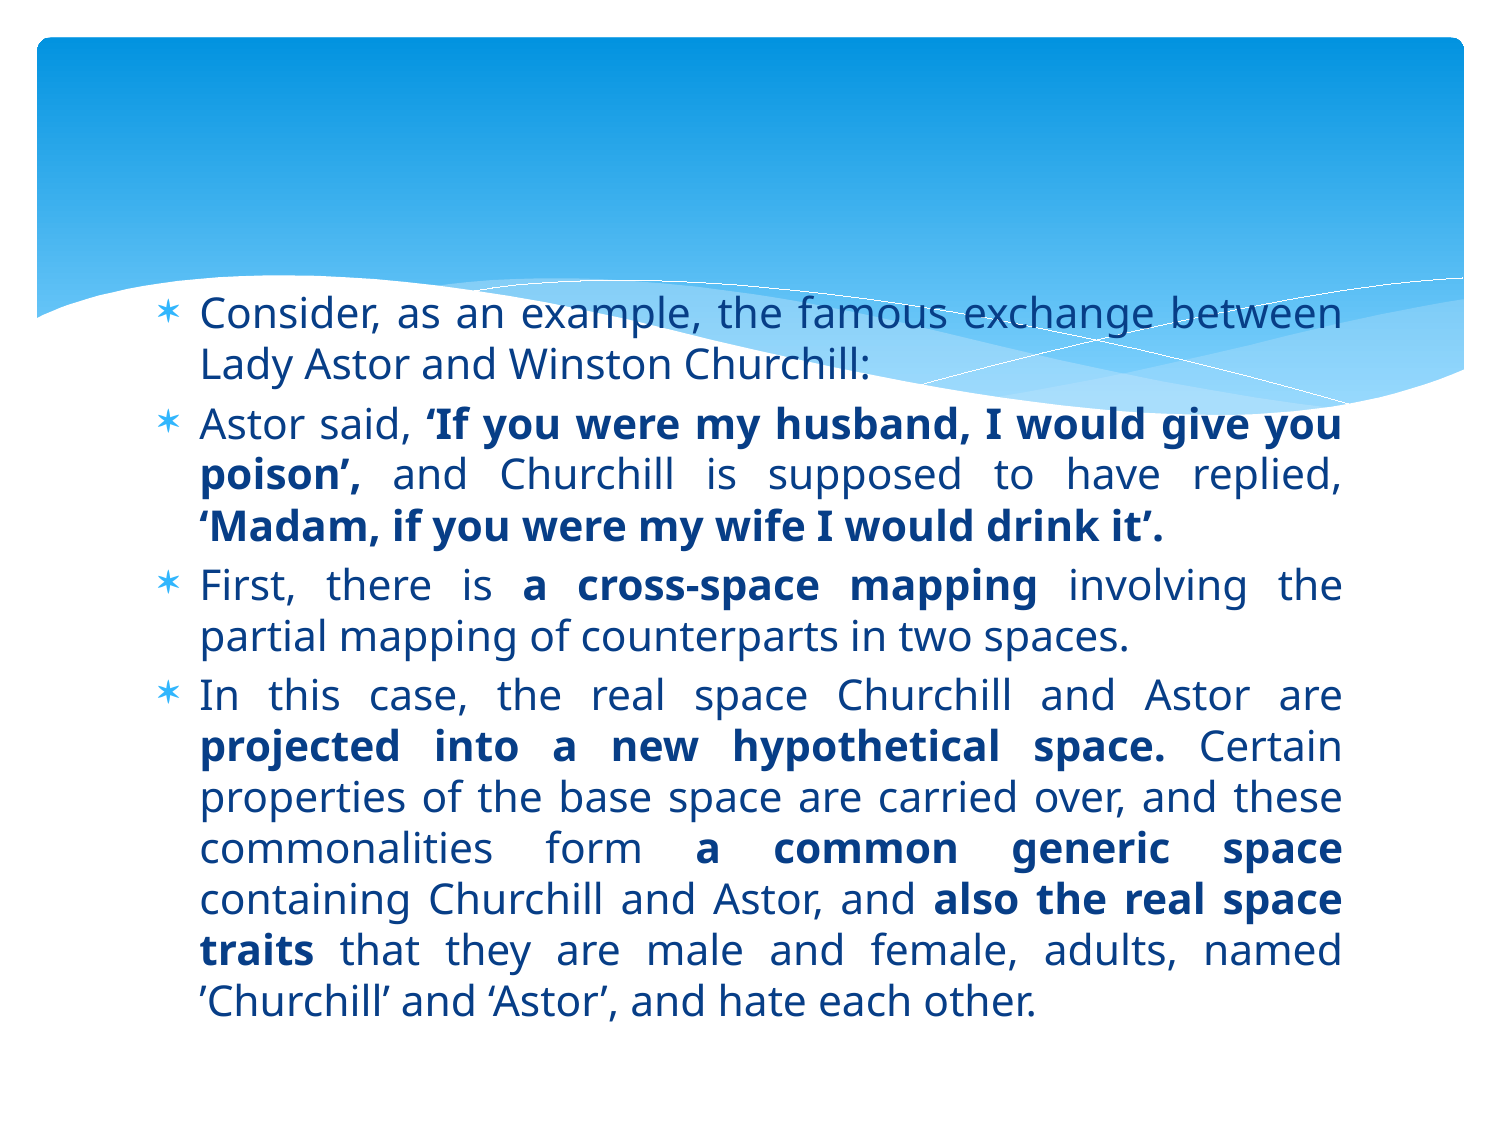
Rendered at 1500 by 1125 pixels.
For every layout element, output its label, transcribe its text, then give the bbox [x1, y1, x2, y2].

list Consider, as an example, the famous exchange between Lady Astor and Winston Churchill: Astor said, ‘If you were my husband, I would give you poison’, and Churchill is supposed to have replied, ‘Madam, if you were my wife I would drink it’. First, there is a cross-space mapping involving the partial mapping of counterparts in two spaces. In this case, the real space Churchill and Astor are projected into a new hypothetical space. Certain properties of the base space are carried over, and these commonalities form a common generic space containing Churchill and Astor, and also the real space traits that they are male and female, adults, named ’Churchill’ and ‘Astor’, and hate each other. [143, 278, 1359, 1047]
